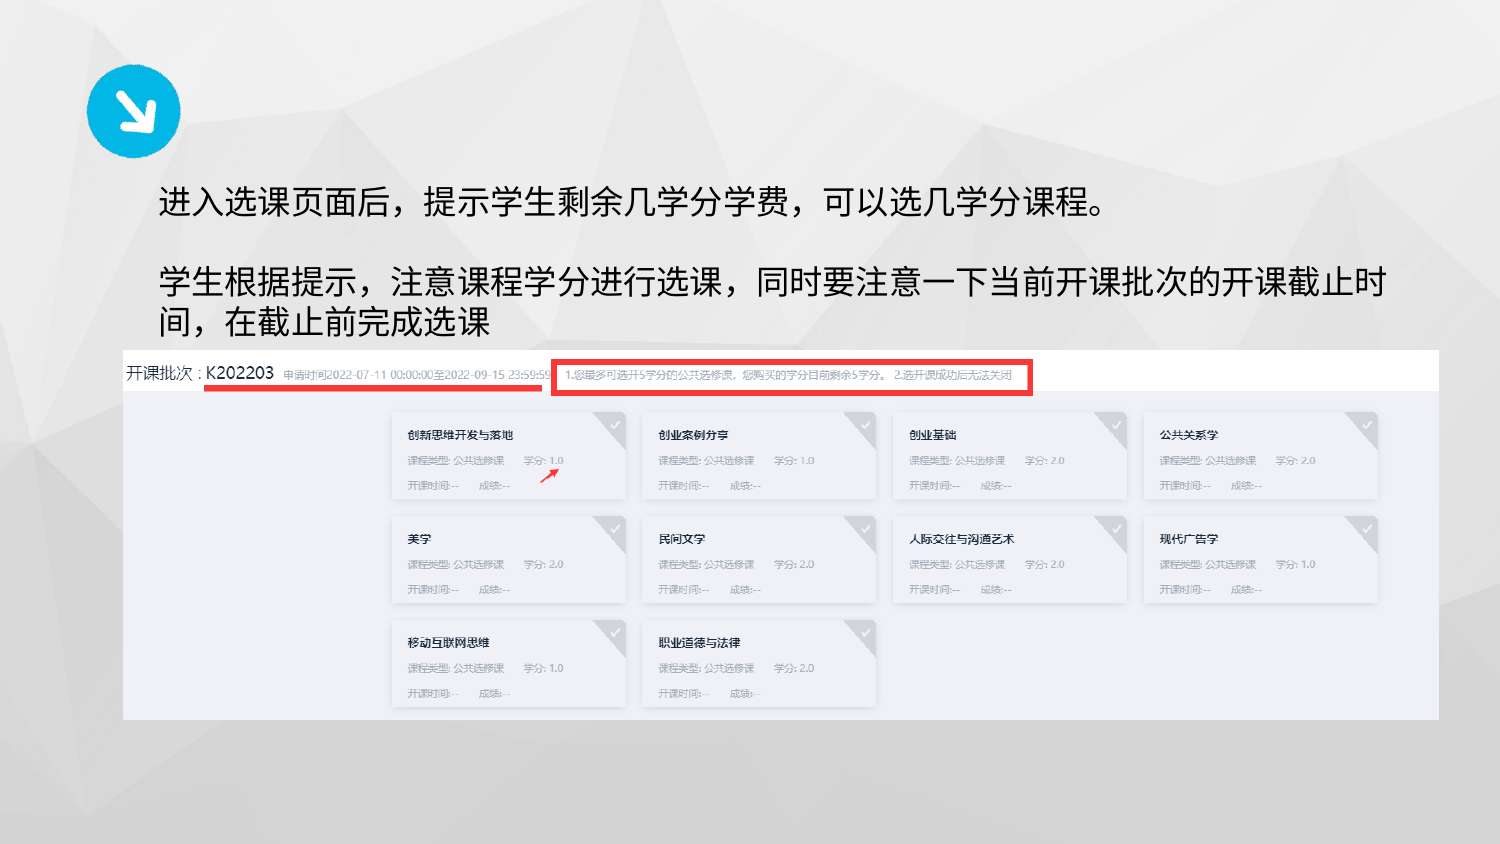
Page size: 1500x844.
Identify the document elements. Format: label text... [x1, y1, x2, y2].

picture [0, 0, 1500, 844]
text_box 进入选课页面后，提示学生剩余几学分学费，可以选几学分课程。 学生根据提示，注意课程学分进行选课，同时要注意一下当前开课批次的开课截止时间，在截止前完成选课 [143, 173, 1419, 349]
